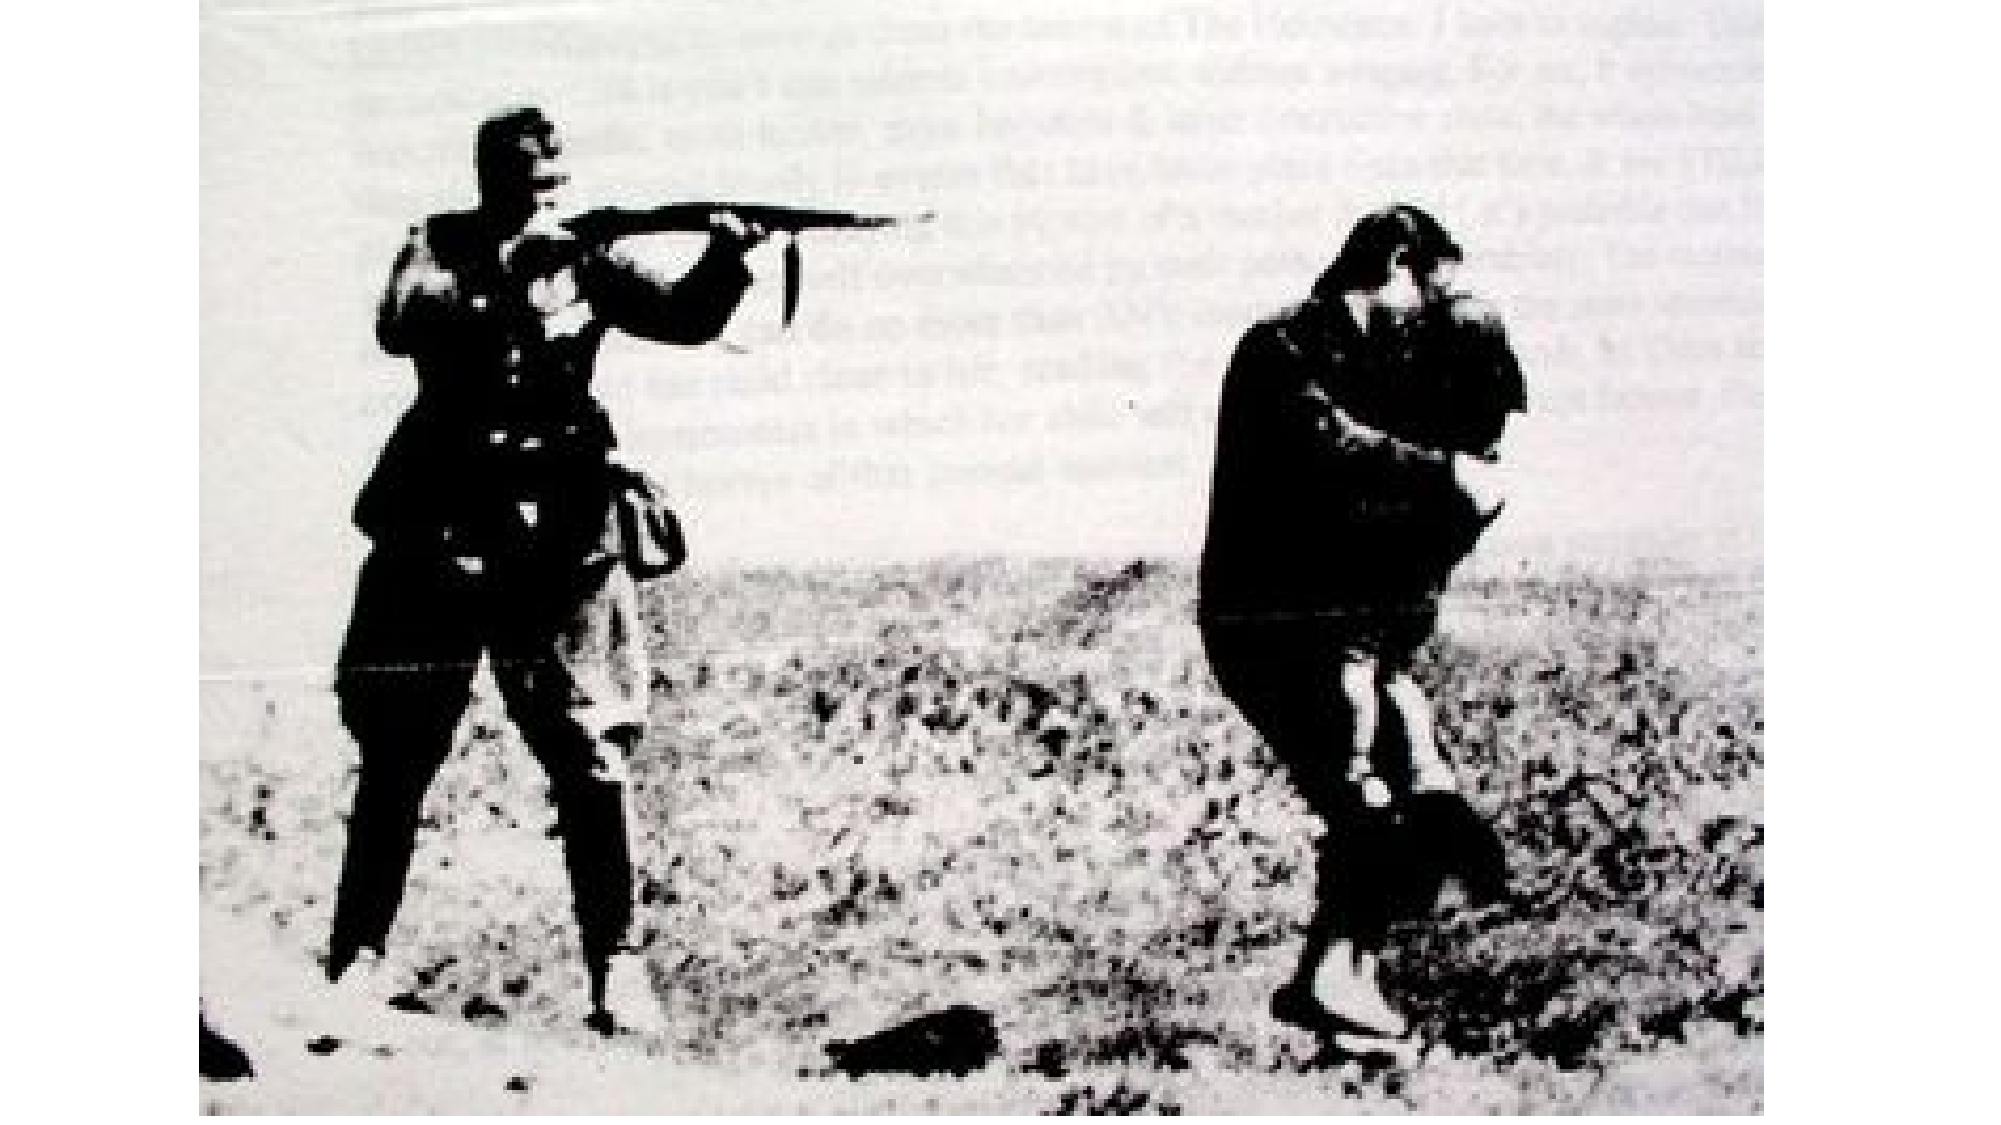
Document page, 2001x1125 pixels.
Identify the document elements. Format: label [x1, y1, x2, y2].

picture [199, 0, 1764, 1116]
